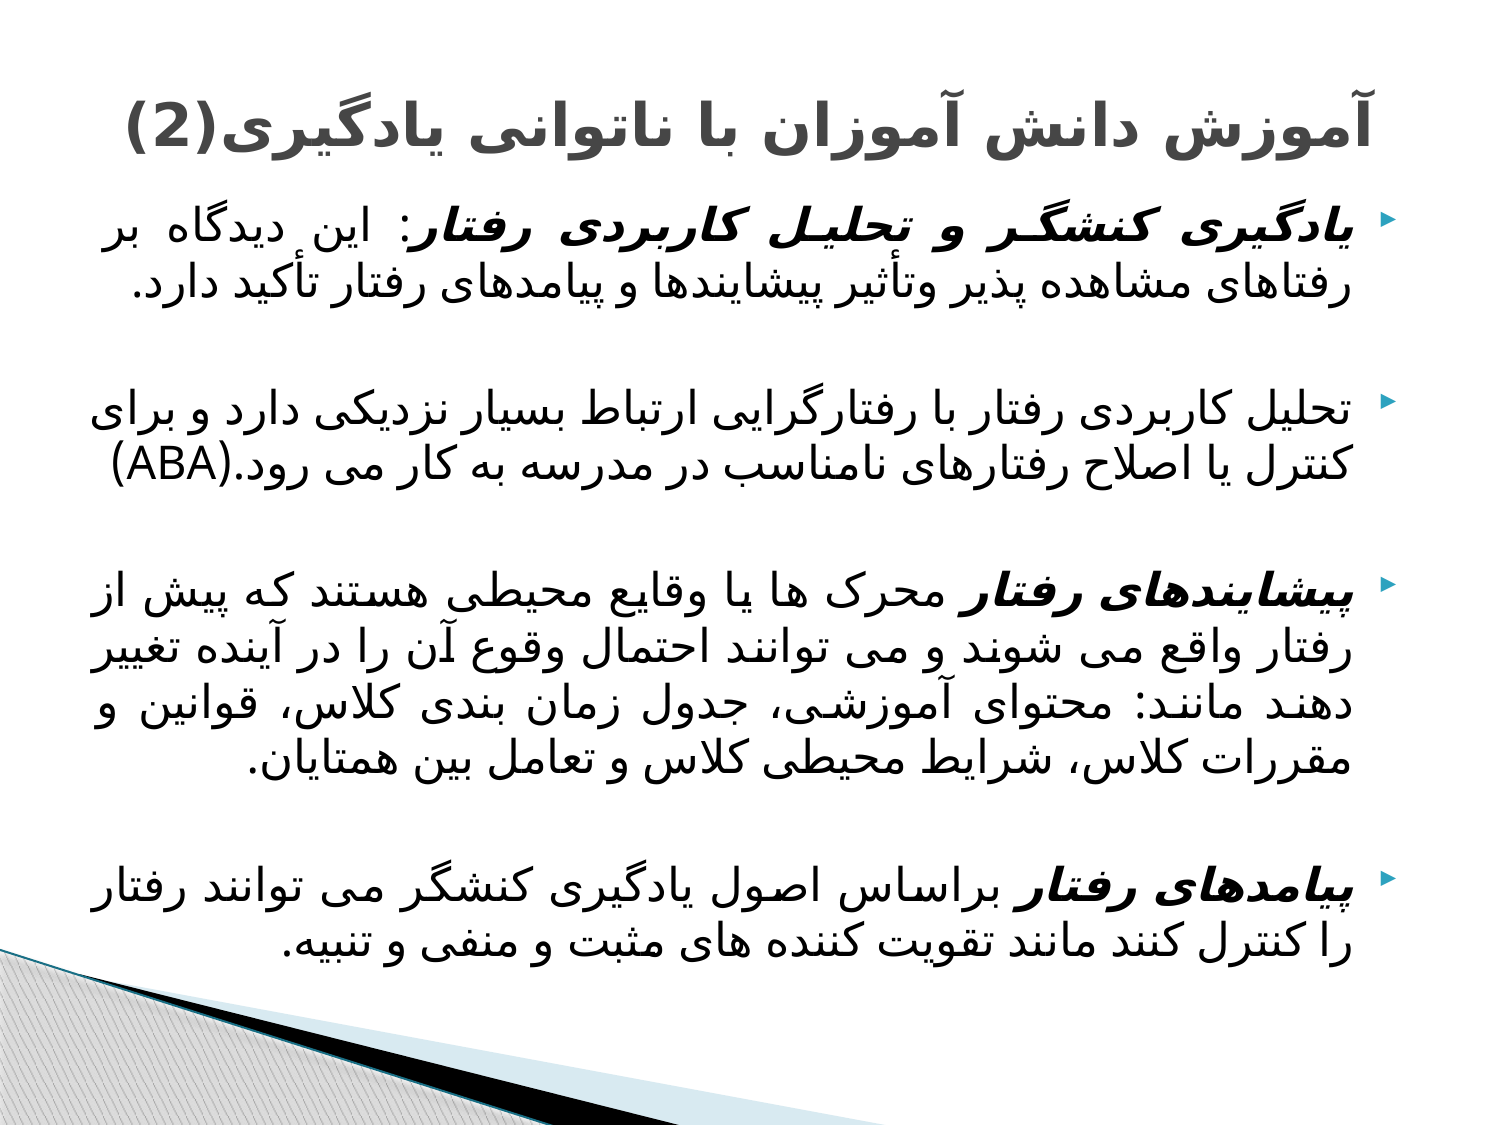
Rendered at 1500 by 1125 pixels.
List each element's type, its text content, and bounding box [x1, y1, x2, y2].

list یادگیری کنشگر و تحلیل کاربردی رفتار: این دیدگاه بر رفتاهای مشاهده پذیر وتأثیر پیشایندها و پیامدهای رفتار تأکید دارد. تحلیل کاربردی رفتار با رفتارگرایی ارتباط بسیار نزدیکی دارد و برای کنترل یا اصلاح رفتارهای نامناسب در مدرسه به کار می رود.(ABA) پیشایندهای رفتار محرک ها یا وقایع محیطی هستند که پیش از رفتار واقع می شوند و می توانند احتمال وقوع آن را در آینده تغییر دهند مانند: محتوای آموزشی، جدول زمان بندی کلاس، قوانین و مقررات کلاس، شرایط محیطی کلاس و تعامل بین همتایان. پیامدهای رفتار براساس اصول یادگیری کنشگر می توانند رفتار را کنترل کنند مانند تقویت کننده های مثبت و منفی و تنبیه. [75, 200, 1425, 986]
title آموزش دانش آموزان با ناتوانی یادگیری(2) [75, 45, 1425, 200]
